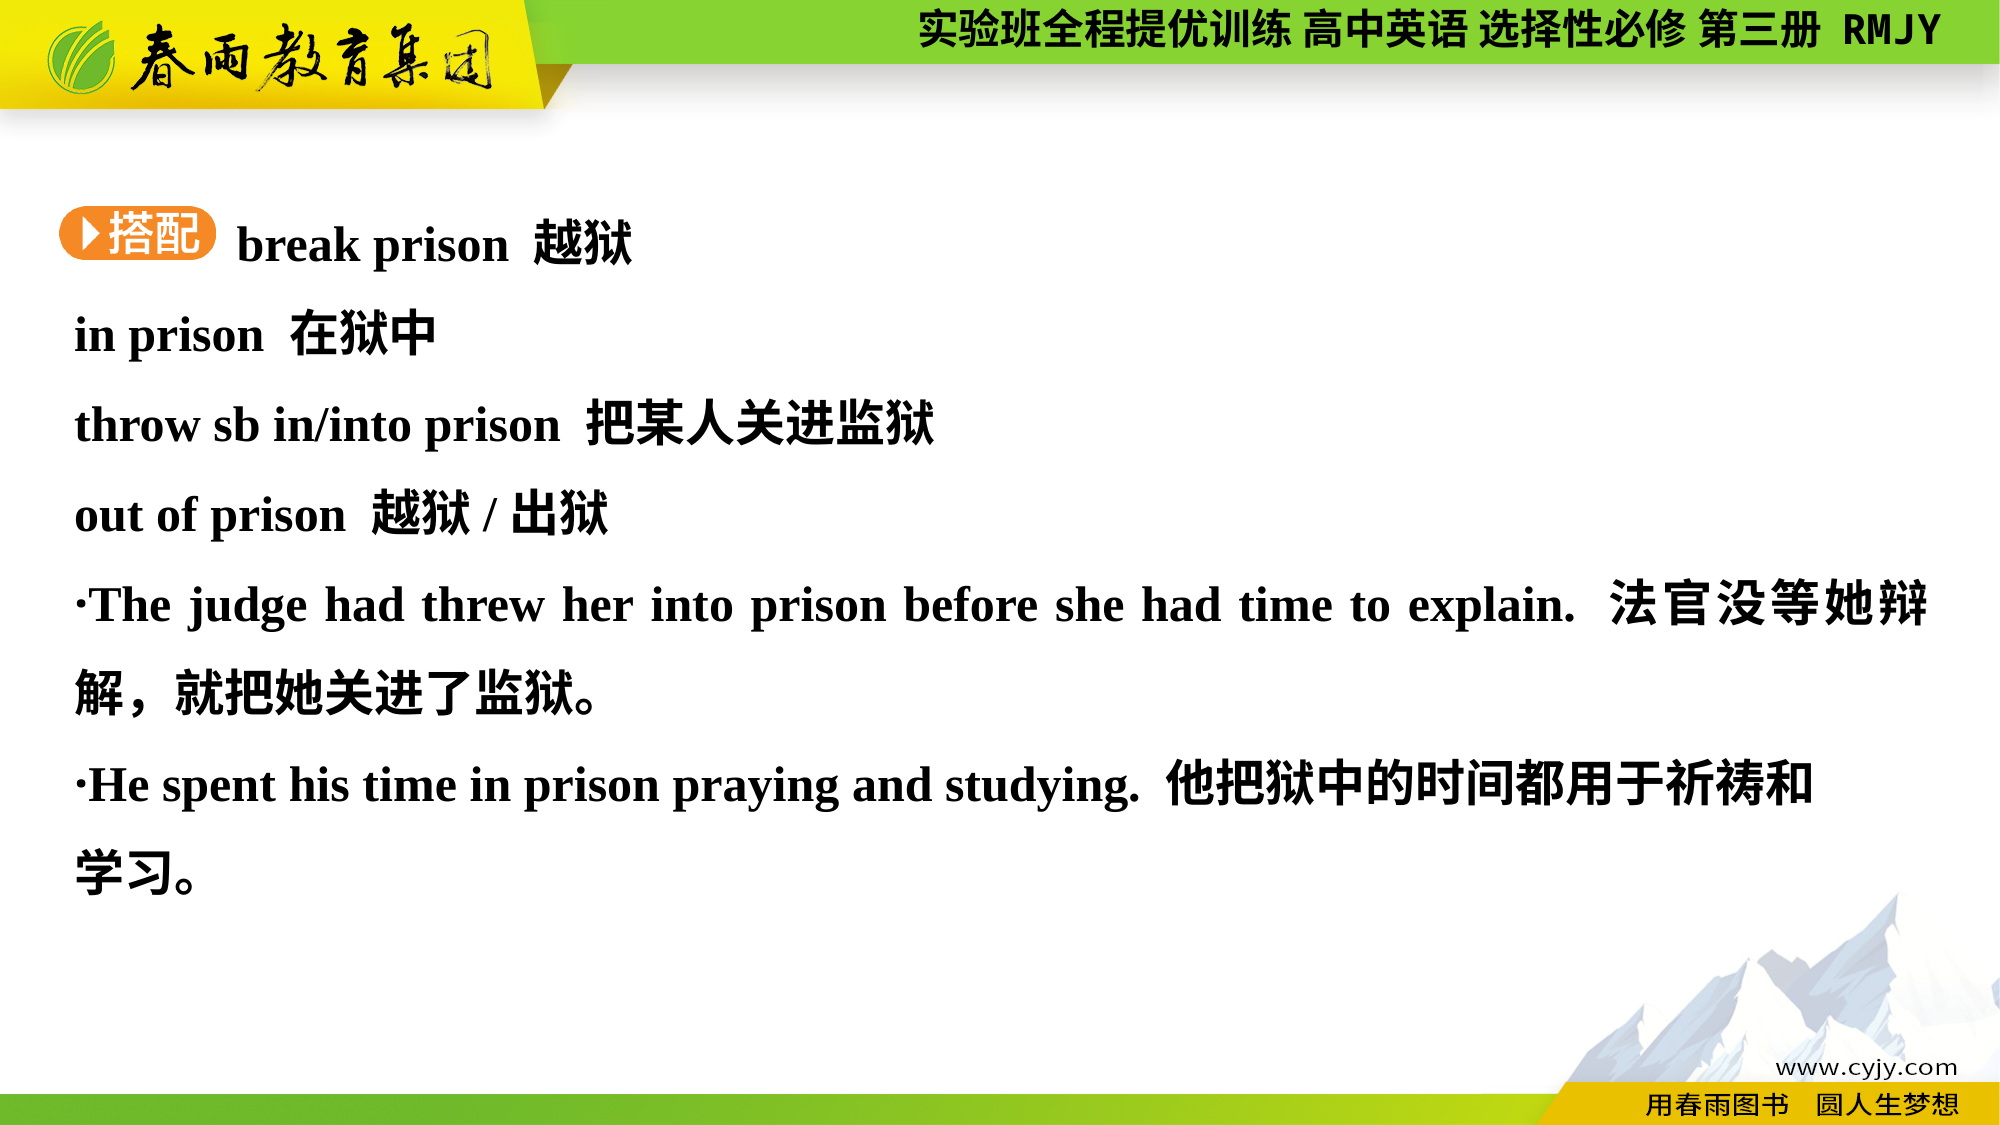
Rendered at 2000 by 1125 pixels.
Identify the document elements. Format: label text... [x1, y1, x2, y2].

picture [0, 0, 2000, 1125]
list break prison 越狱 in prison 在狱中 throw sb in/into prison 把某人关进监狱 out of prison 越狱/出狱 ·The judge had threw her into prison before she had time to explain. 法官没等她辩解，就把她关进了监狱。 ·He spent his time in prison praying and studying. 他把狱中的时间都用于祈祷和 学习。 [59, 174, 1944, 906]
